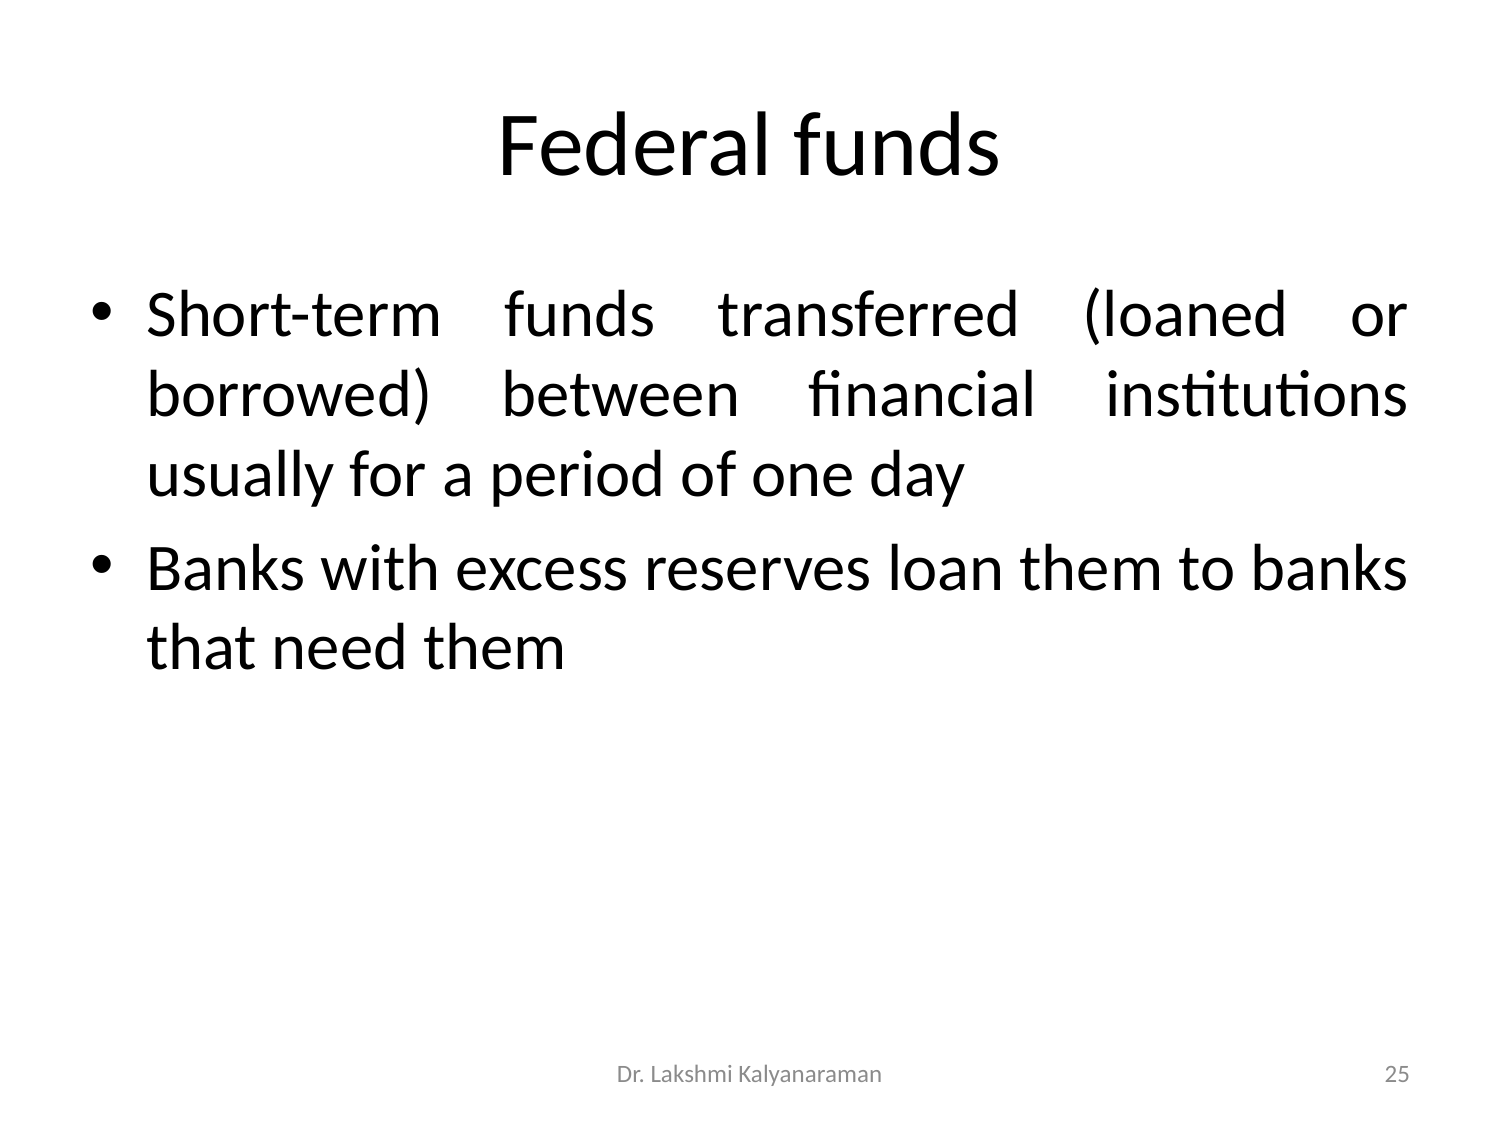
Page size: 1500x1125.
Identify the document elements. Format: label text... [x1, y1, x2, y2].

title Federal funds [75, 45, 1425, 233]
list Short-term funds transferred (loaned or borrowed) between financial institutions usually for a period of one day Banks with excess reserves loan them to banks that need them [75, 262, 1425, 1005]
slide_number 25 [1074, 1042, 1425, 1103]
footer Dr. Lakshmi Kalyanaraman [512, 1042, 988, 1103]
